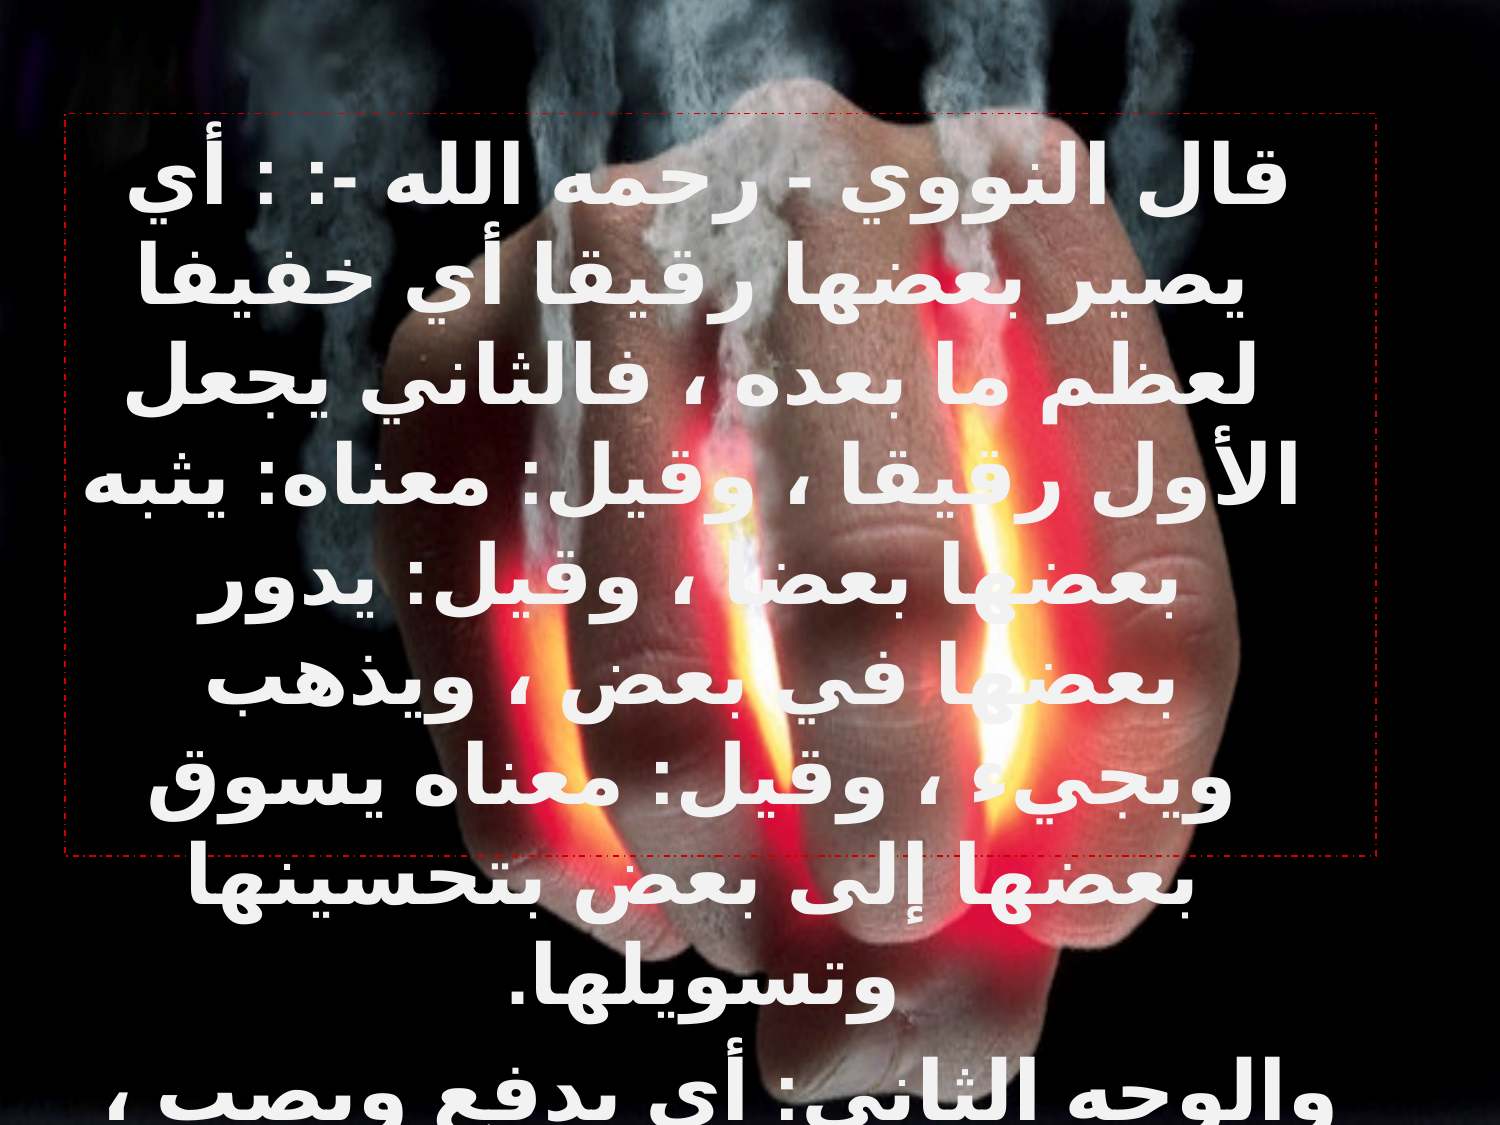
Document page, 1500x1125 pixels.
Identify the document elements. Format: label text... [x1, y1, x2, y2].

list قال النووي - رحمه الله -: : أي يصير بعضها رقيقا أي خفيفا لعظم ما بعده ، فالثاني يجعل الأول رقيقا ، وقيل: معناه: يثبه بعضها بعضا ، وقيل: يدور بعضها في بعض ، ويذهب ويجيء ، وقيل: معناه يسوق بعضها إلى بعض بتحسينها وتسويلها. والوجه الثاني: أي يدفع ويصب ، والدفق هو الصب. شرح صحيح مسلم للنووي [64, 113, 1377, 857]
picture [0, 0, 1500, 1125]
